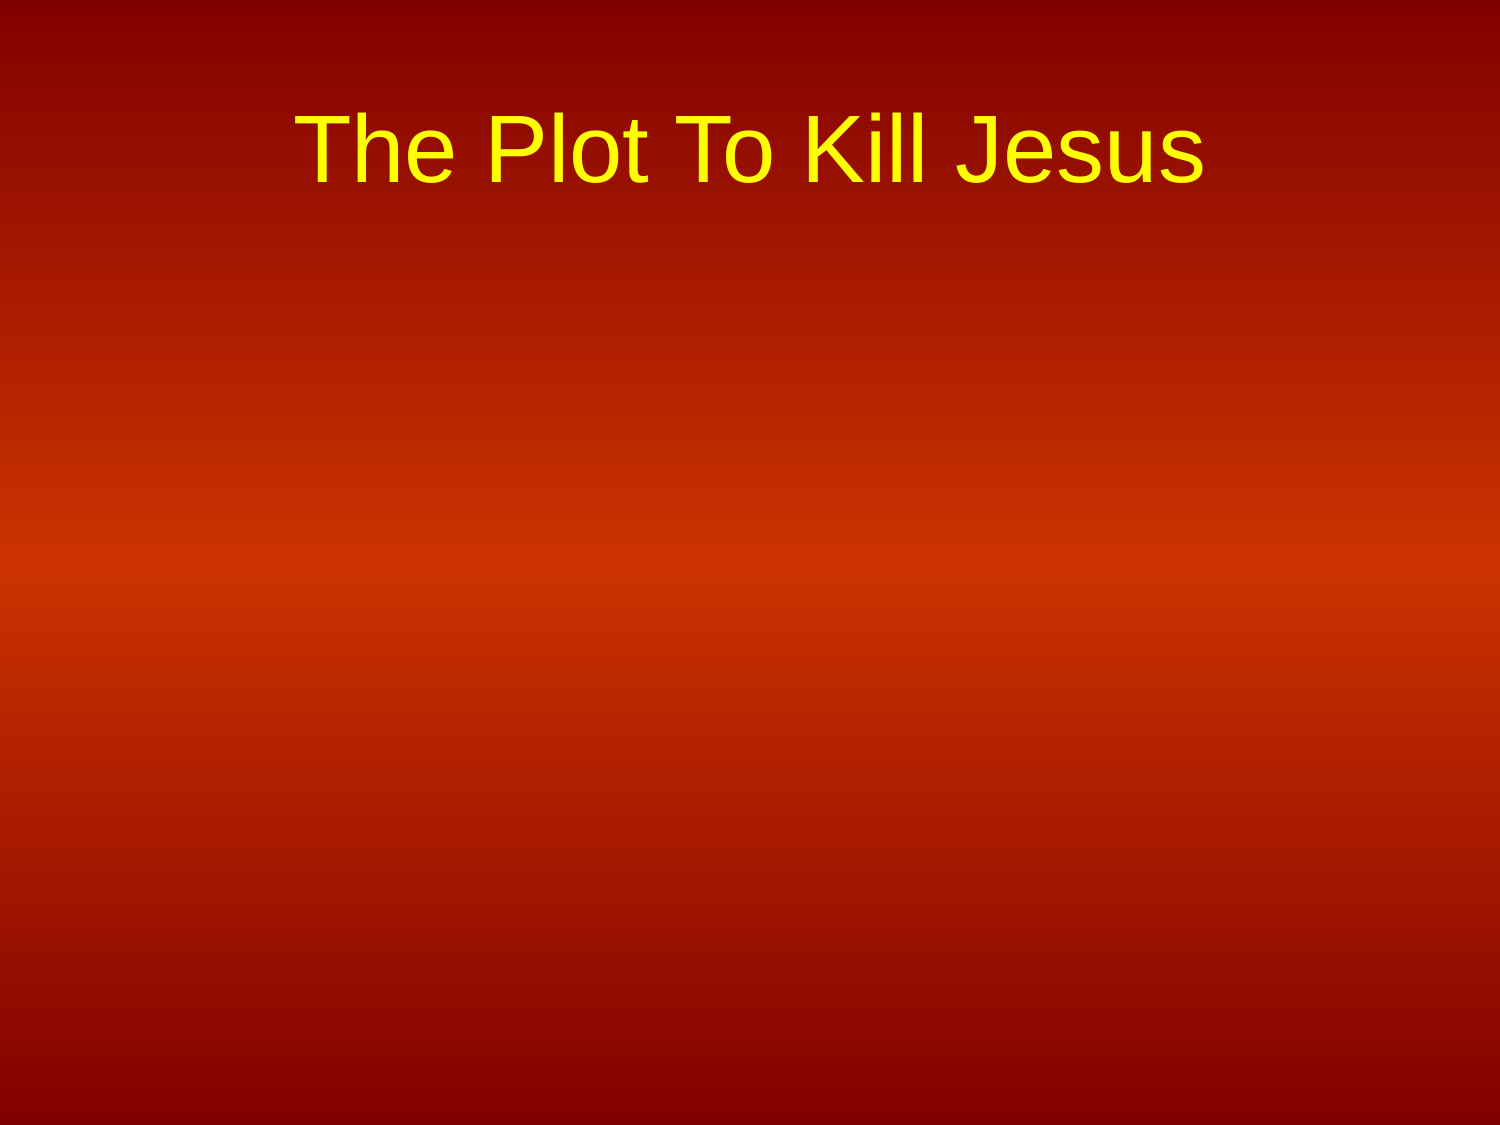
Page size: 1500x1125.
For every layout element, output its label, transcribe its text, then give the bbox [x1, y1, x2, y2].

title The Plot To Kill Jesus [37, 50, 1463, 238]
